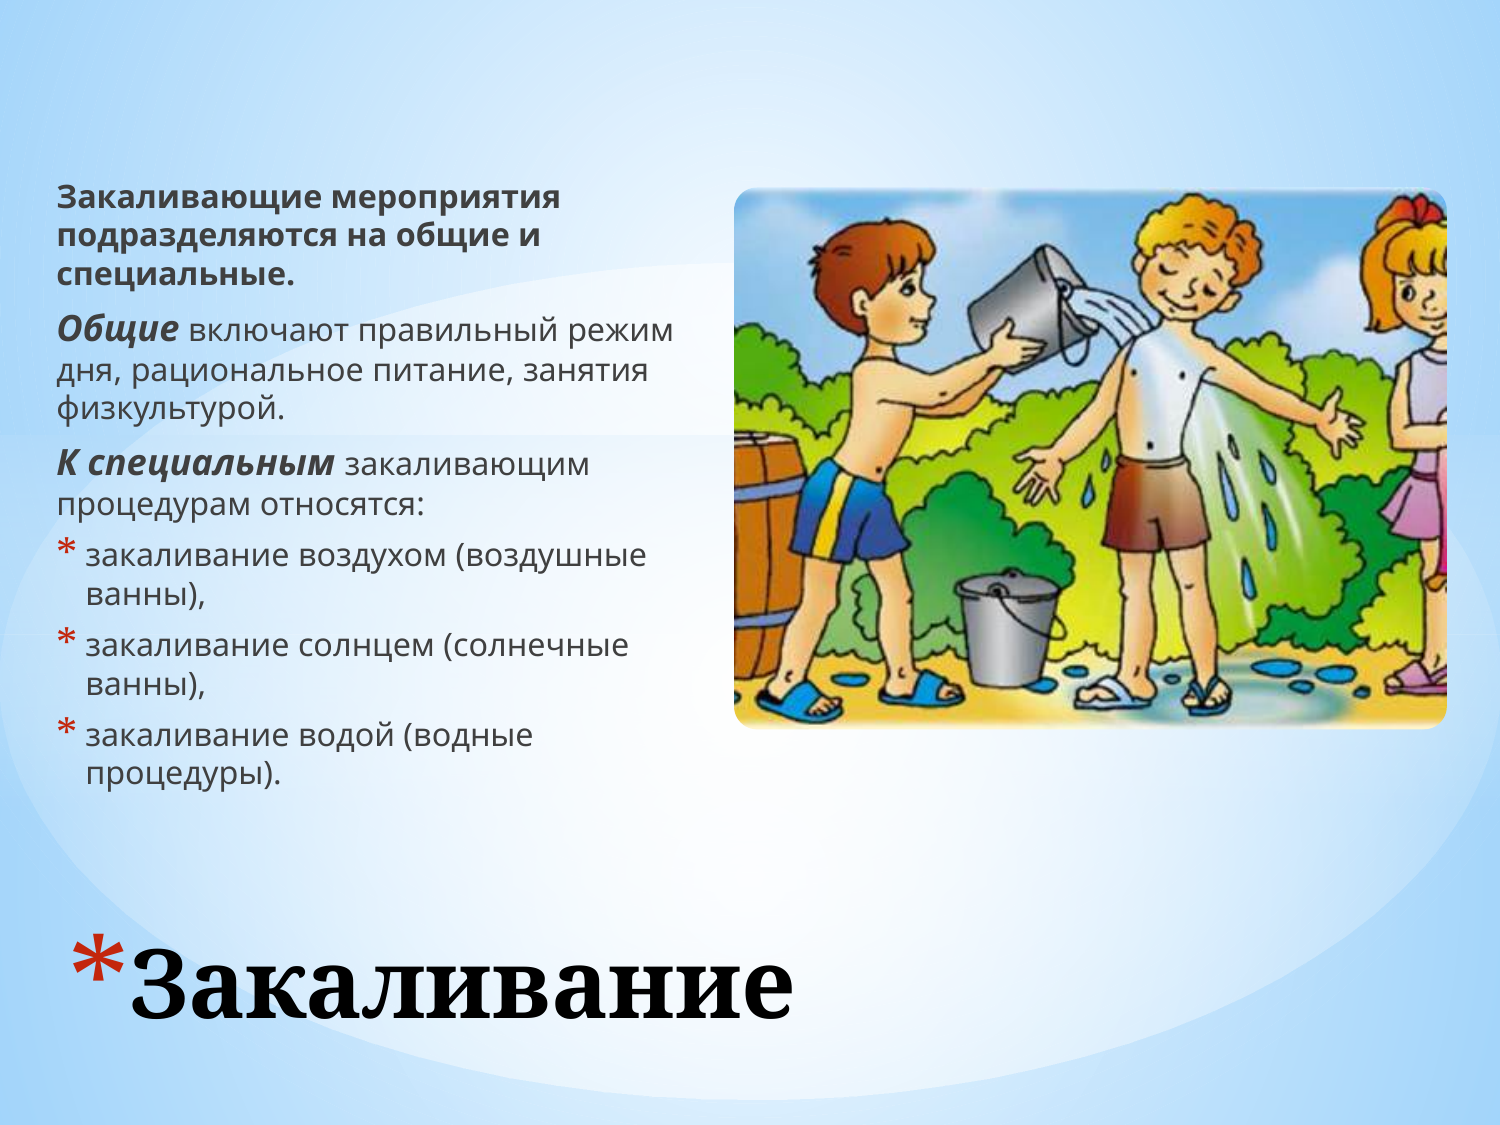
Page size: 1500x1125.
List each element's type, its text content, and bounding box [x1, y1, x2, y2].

list Закаливающие мероприятия подразделяются на общие и специальные. Общие включают правильный режим дня, рациональное питание, занятия физкультурой. К специальным закаливающим процедурам относятся: закаливание воздухом (воздушные ванны), закаливание солнцем (солнечные ванны), закаливание водой (водные процедуры). [41, 165, 750, 799]
title Закаливание [53, 857, 1101, 1046]
picture [733, 187, 1448, 730]
